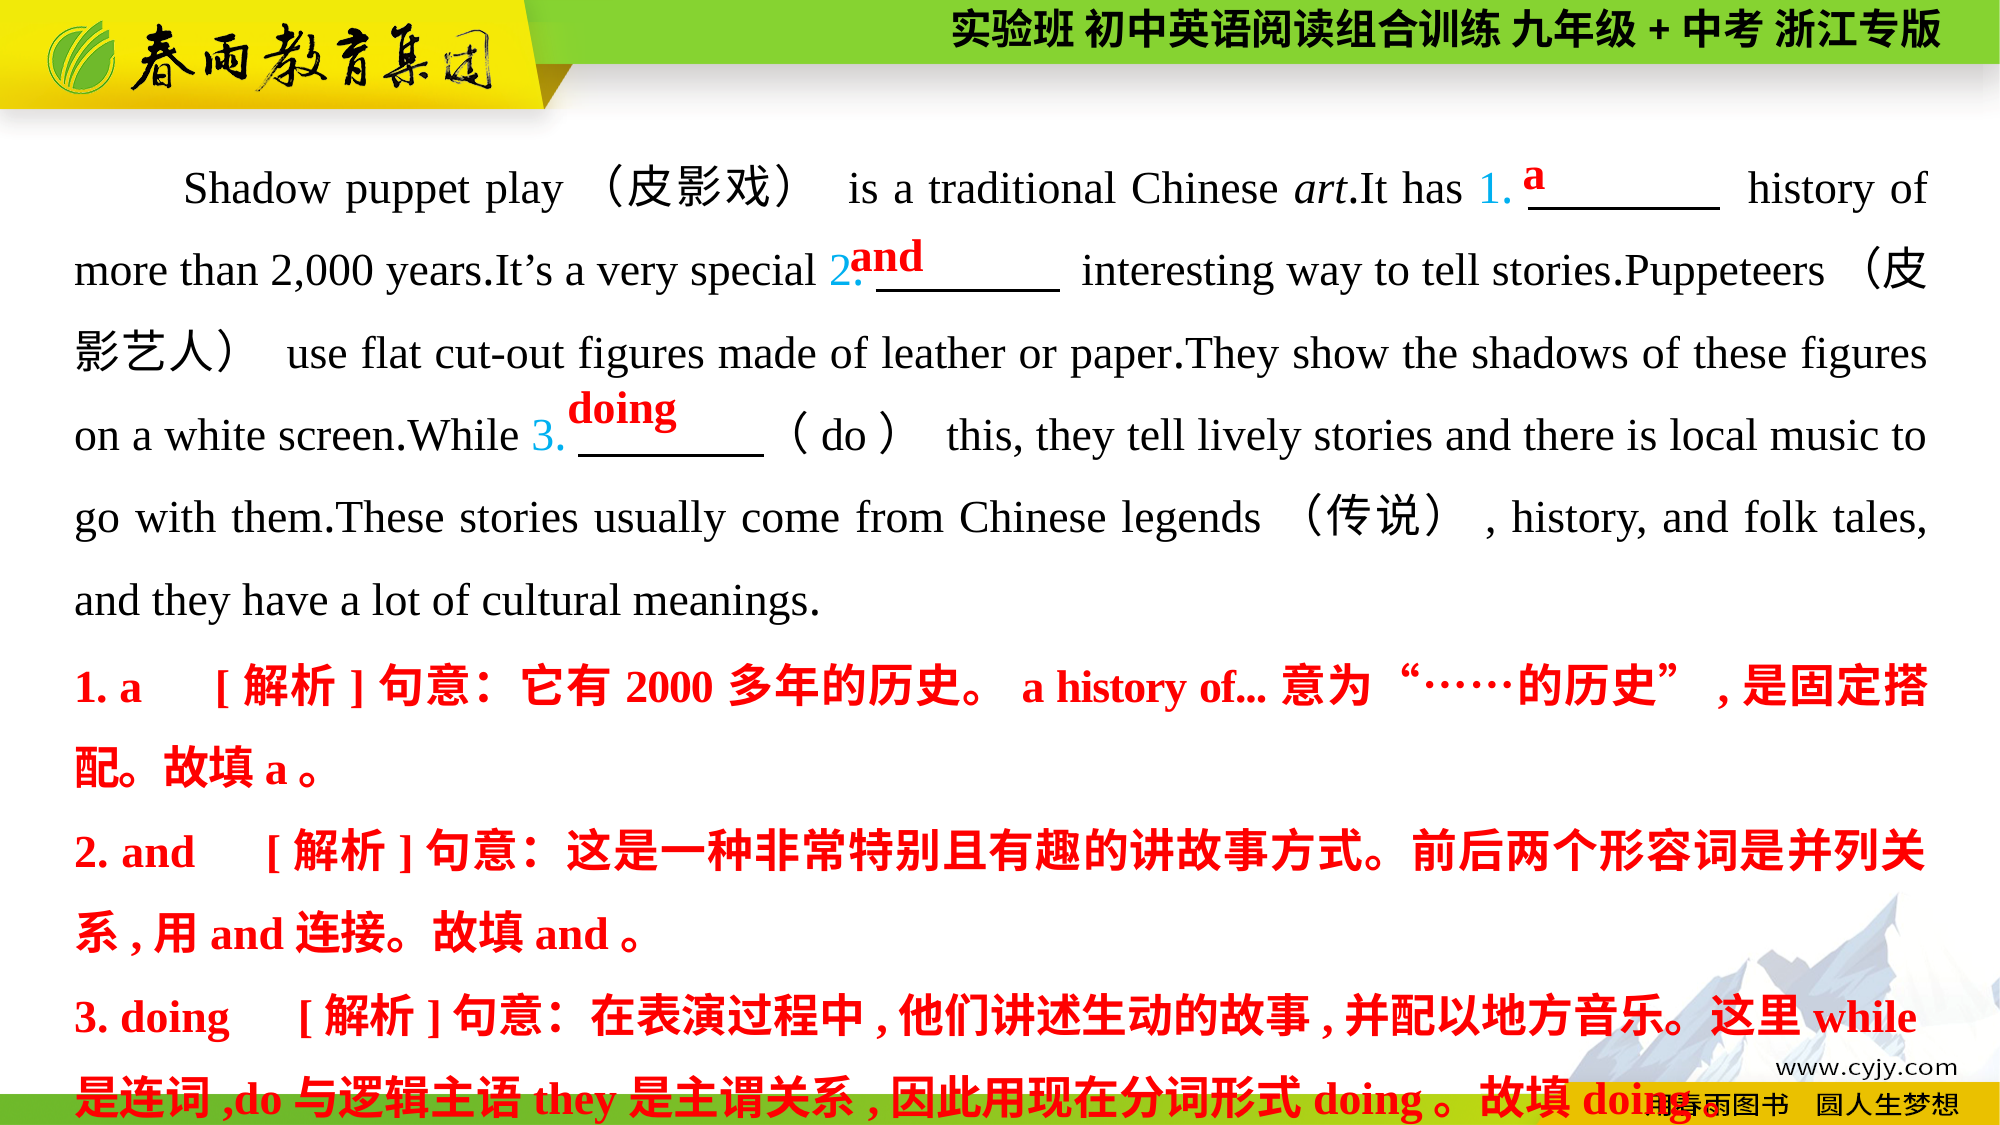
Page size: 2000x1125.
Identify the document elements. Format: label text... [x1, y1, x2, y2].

text_box doing [552, 370, 692, 441]
picture [0, 0, 2000, 1125]
text_box 1. a [解析]句意：它有2000多年的历史。a history of...意为“……的历史”,是固定搭配。故填a。 2. and [解析]句意：这是一种非常特别且有趣的讲故事方式。前后两个形容词是并列关系,用and连接。故填and。 3. doing [解析]句意：在表演过程中,他们讲述生动的故事,并配以地方音乐。这里while是连词,do与逻辑主语they是主谓关系,因此用现在分词形式doing。故填doing。 [59, 621, 1944, 1125]
text_box and [835, 218, 939, 289]
text_box a [1507, 135, 1561, 206]
list Shadow puppet play（皮影戏） is a traditional Chinese art.It has 1. history of more than 2,000 years.It’s a very special 2. interesting way to tell stories.Puppeteers（皮影艺人） use flat cut-out figures made of leather or paper.They show the shadows of these figures on a white screen.While 3. （do） this, they tell lively stories and there is local music to go with them.These stories usually come from Chinese legends（传说）, history, and folk tales, and they have a lot of cultural meanings. [59, 122, 1944, 621]
